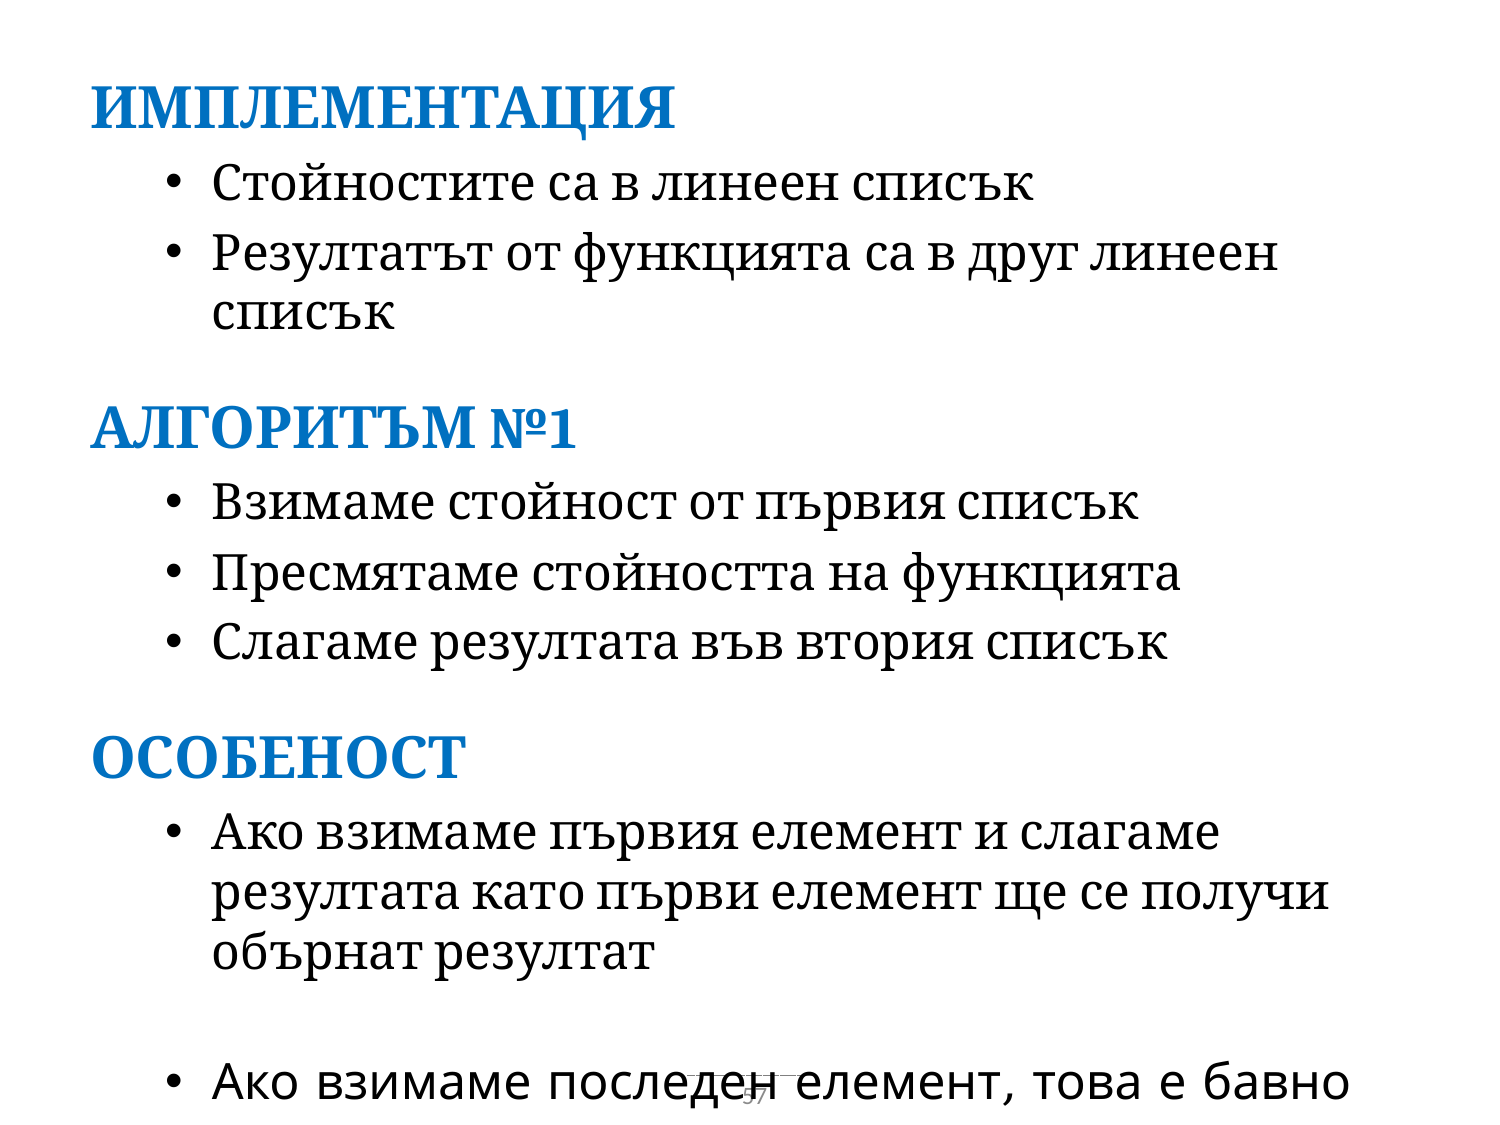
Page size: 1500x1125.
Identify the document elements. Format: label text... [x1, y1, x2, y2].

slide_number 57 [579, 1065, 930, 1125]
